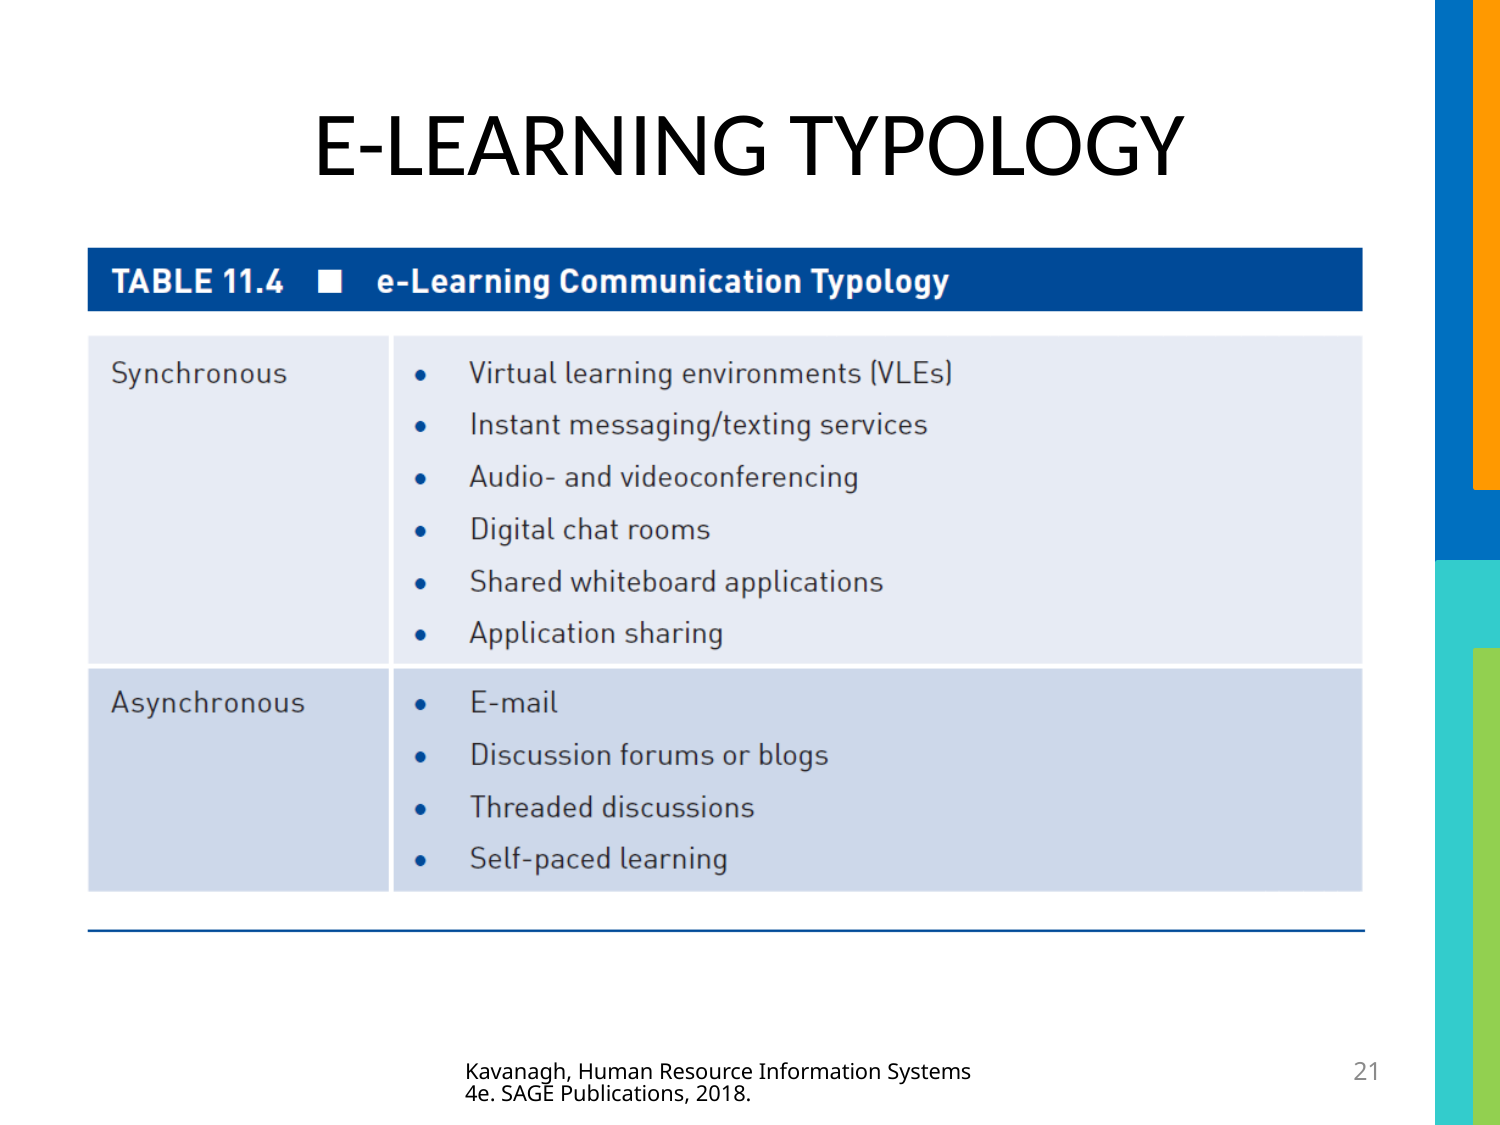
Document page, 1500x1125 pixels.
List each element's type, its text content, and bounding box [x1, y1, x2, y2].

slide_number 21 [1059, 1042, 1397, 1103]
footer Kavanagh, Human Resource Information Systems 4e. SAGE Publications, 2018. [450, 1042, 1004, 1103]
picture [83, 243, 1370, 937]
title E-LEARNING TYPOLOGY [75, 45, 1425, 233]
